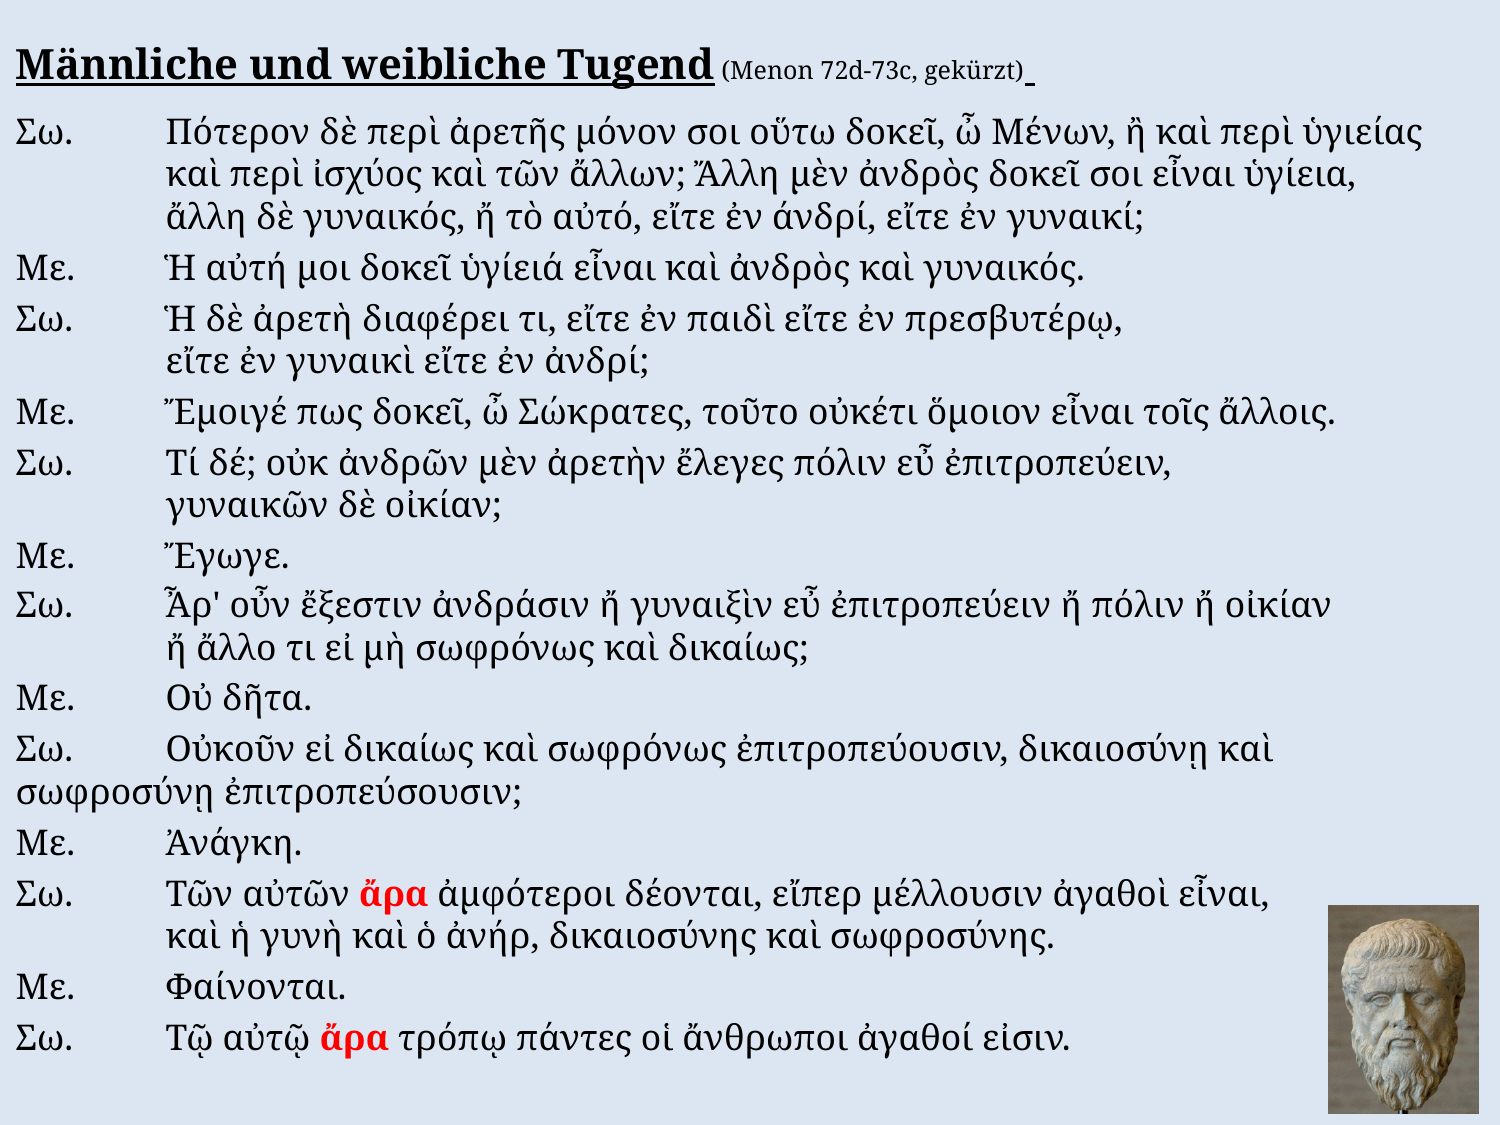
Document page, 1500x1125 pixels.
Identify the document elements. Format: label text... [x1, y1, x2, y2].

picture [1328, 904, 1479, 1114]
text_box Männliche und weibliche Tugend (Menon 72d-73c, gekürzt) Σω. Πότερον δὲ περὶ ἀρετῆς μόνον σοι οὕτω δοκεῖ, ὦ Μένων, ἢ καὶ περὶ ὑγιείας καὶ περὶ ἰσχύος καὶ τῶν ἄλλων; Ἄλλη μὲν ἀνδρὸς δοκεῖ σοι εἶναι ὑγίεια, ἄλλη δὲ γυναικός, ἤ τὸ αὐτό, εἴτε ἐν άνδρί, εἴτε ἐν γυναικί; Με. Ἡ αὐτή μοι δοκεῖ ὑγίειά εἶναι καὶ ἀνδρὸς καὶ γυναικός. Σω. Ἡ δὲ ἀρετὴ διαφέρει τι, εἴτε ἐν παιδὶ εἴτε ἐν πρεσβυτέρῳ, εἴτε ἐν γυναικὶ εἴτε ἐν ἀνδρί; Με. Ἔμοιγέ πως δοκεῖ, ὦ Σώκρατες, τοῦτο οὐκέτι ὅμοιον εἶναι τοῖς ἄλλοις. Σω. Τί δέ; οὐκ ἀνδρῶν μὲν ἀρετὴν ἔλεγες πόλιν εὖ ἐπιτροπεύειν, γυναικῶν δὲ οἰκίαν; Με. Ἔγωγε. Σω. Ἆρ' οὖν ἔξεστιν ἀνδράσιν ἤ γυναιξὶν εὖ ἐπιτροπεύειν ἤ πόλιν ἤ οἰκίαν ἤ ἄλλο τι εἰ μὴ σωφρόνως καὶ δικαίως; Με. Οὐ δῆτα. Σω. Οὐκοῦν εἰ δικαίως καὶ σωφρόνως ἐπιτροπεύουσιν, δικαιοσύνῃ καὶ σωφροσύνῃ ἐπιτροπεύσουσιν; Με. Ἀνάγκη. Σω. Τῶν αὐτῶν ἄρα ἀμφότεροι δέονται, εἴπερ μέλλουσιν ἀγαθοὶ εἶναι, καὶ ἡ γυνὴ καὶ ὁ ἀνήρ, δικαιοσύνης καὶ σωφροσύνης. Με. Φαίνονται. Σω. Τῷ αὐτῷ ἄρα τρόπῳ πάντες οἱ ἄνθρωποι ἀγαθοί εἰσιν. [0, 30, 1480, 1065]
